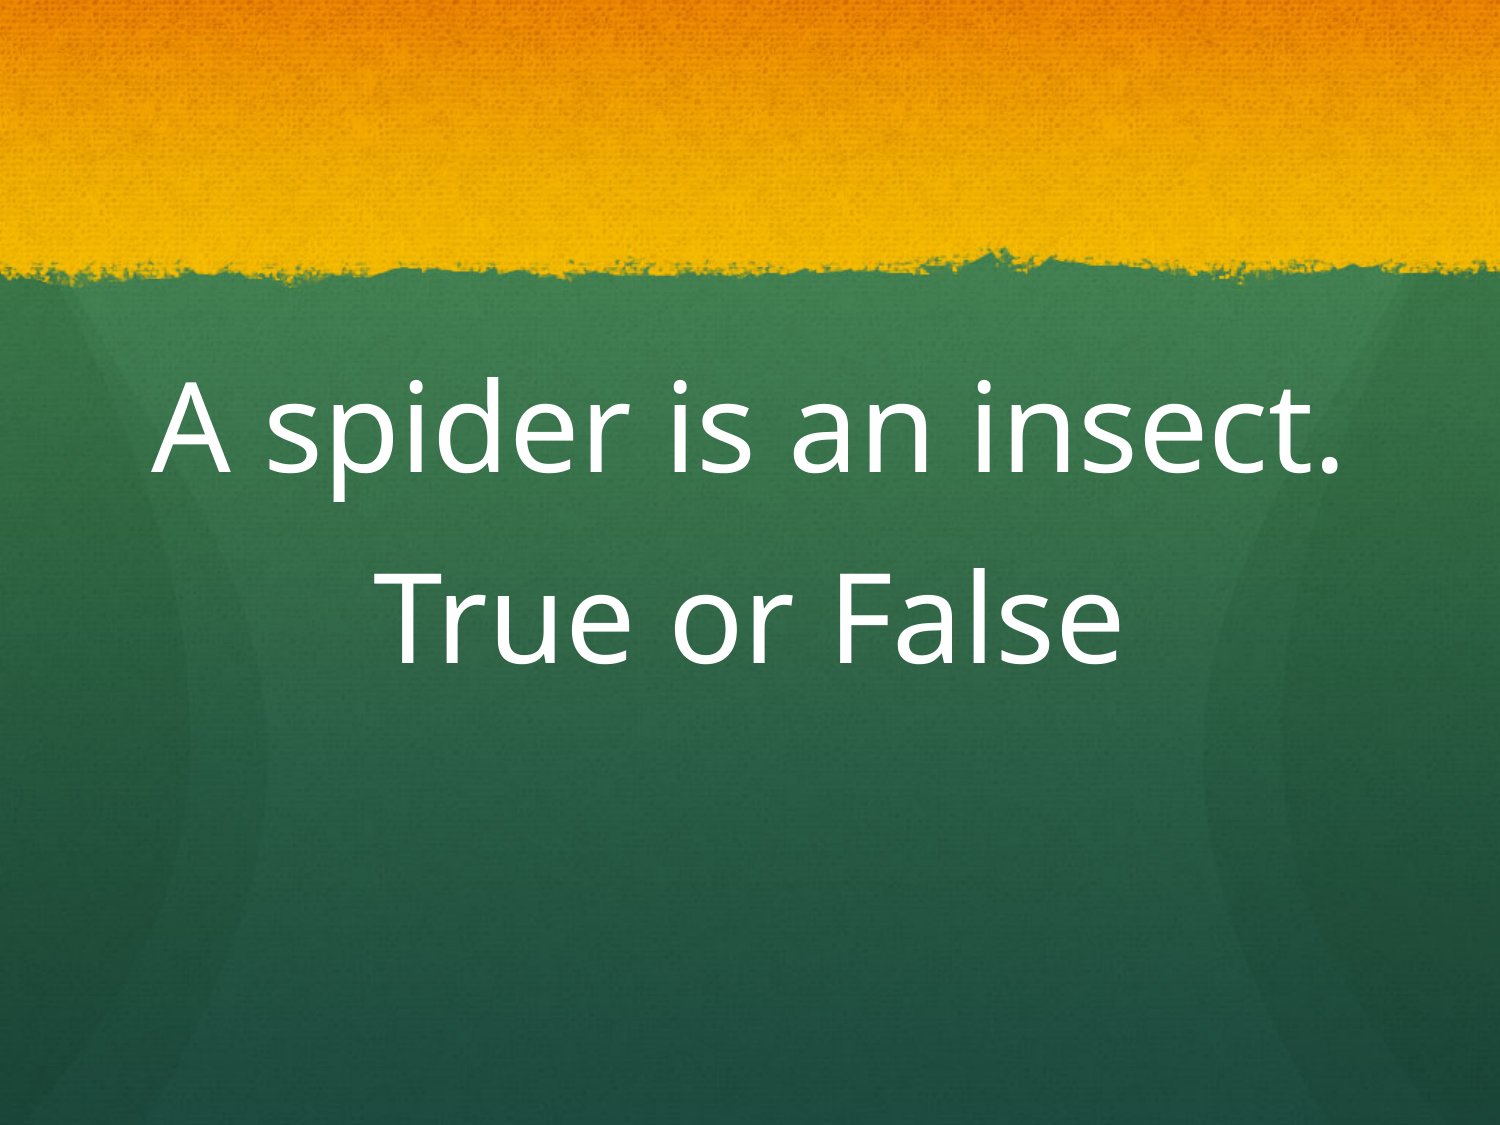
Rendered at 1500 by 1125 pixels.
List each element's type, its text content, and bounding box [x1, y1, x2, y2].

list A spider is an insect. True or False [125, 339, 1375, 1026]
picture [0, 0, 1500, 1125]
